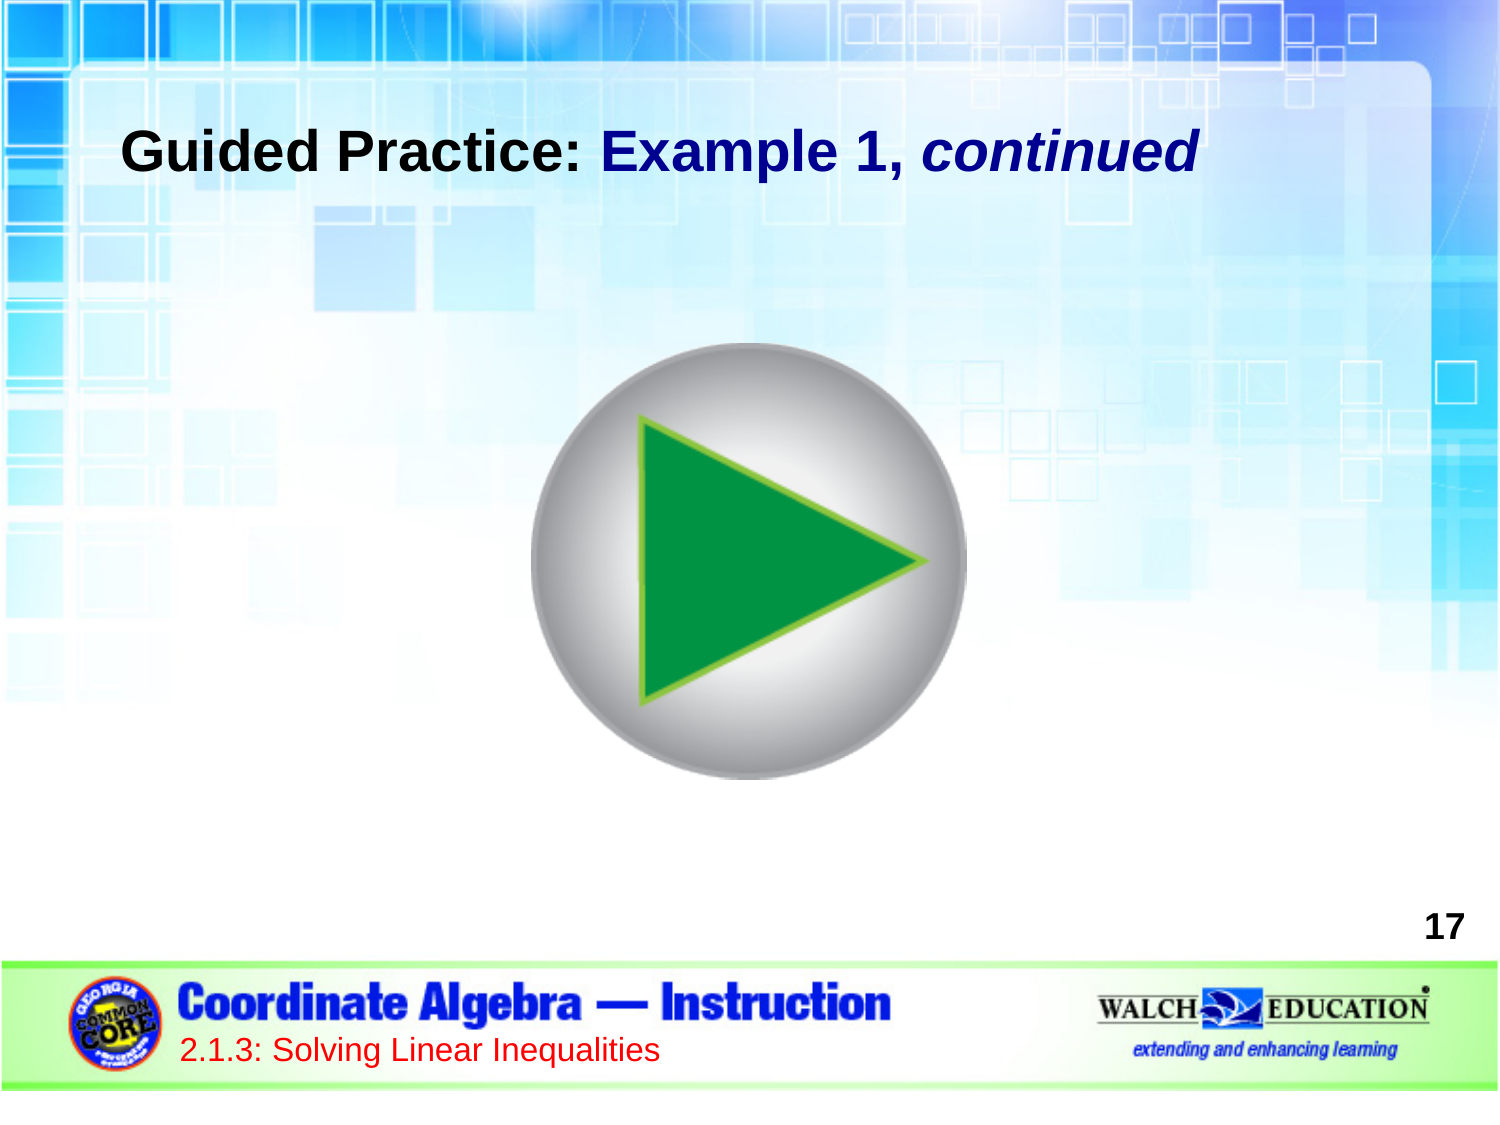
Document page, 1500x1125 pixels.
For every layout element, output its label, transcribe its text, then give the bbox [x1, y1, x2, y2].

picture [1, 0, 1500, 1091]
slide_number 17 [1361, 901, 1481, 949]
subtitle Guided Practice: Example 1, continued [105, 105, 1394, 925]
list 2.1.3: Solving Linear Inequalities [164, 1020, 1072, 1064]
